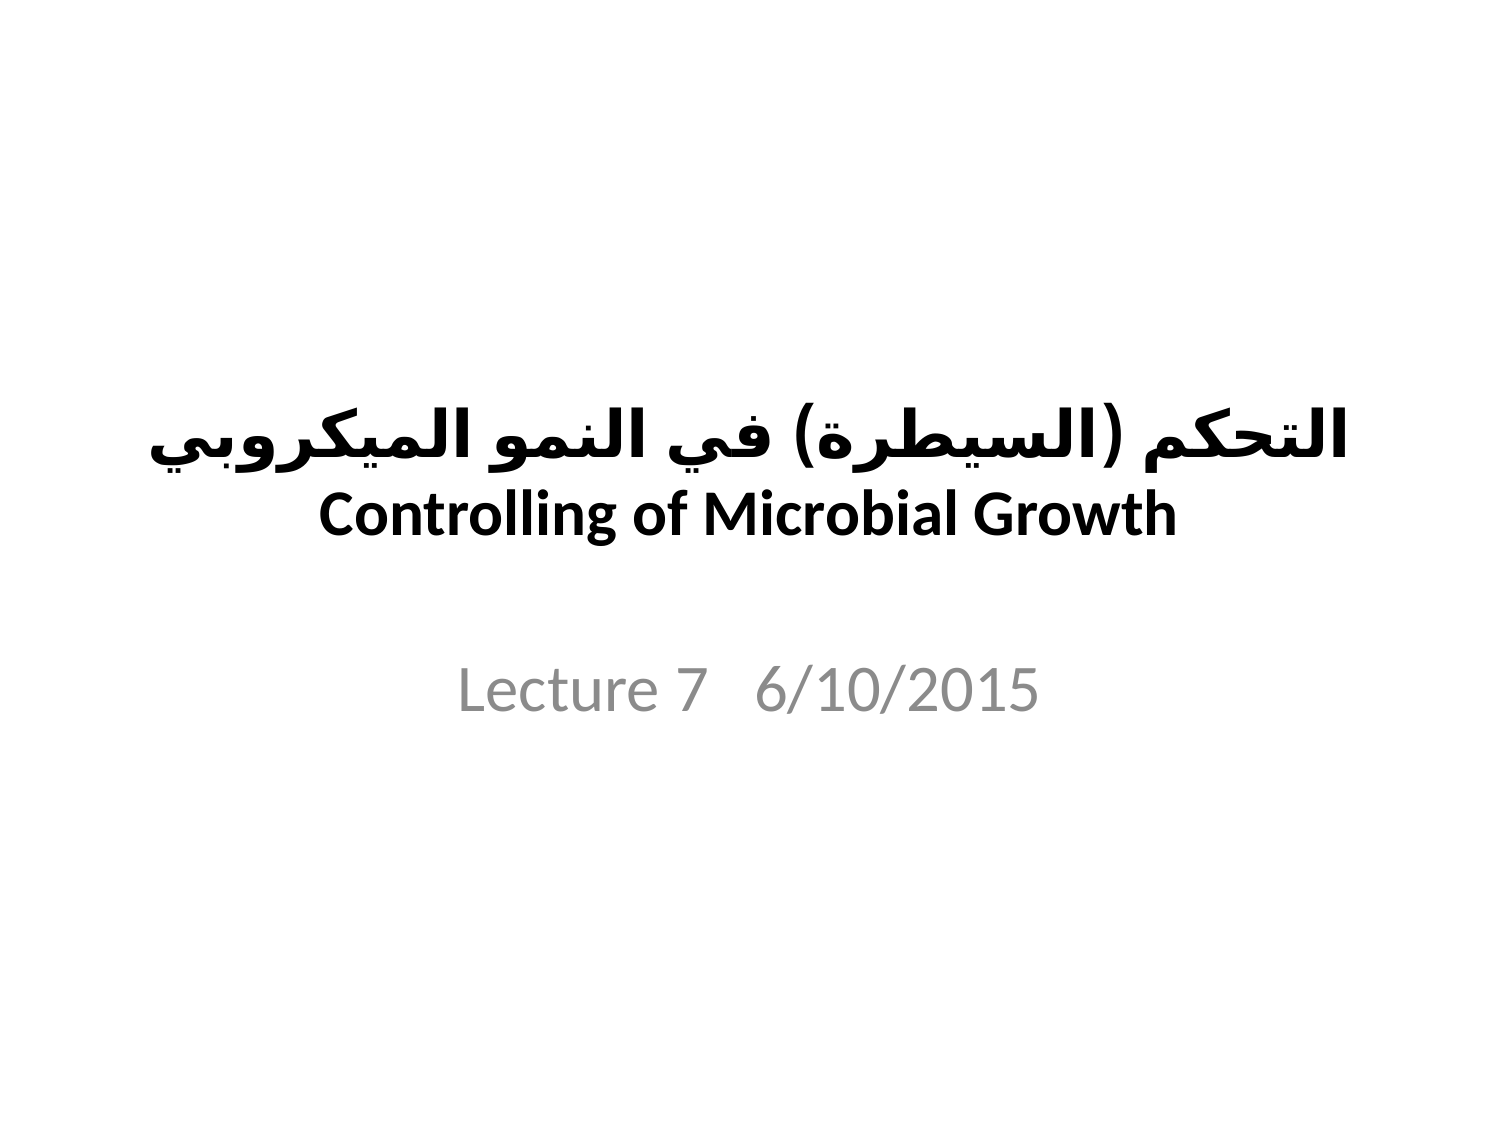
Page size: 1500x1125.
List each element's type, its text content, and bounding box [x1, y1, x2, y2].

title التحكم (السيطرة) في النمو الميكروبي Controlling of Microbial Growth [112, 349, 1388, 591]
subtitle Lecture 7 6/10/2015 [225, 637, 1275, 925]
